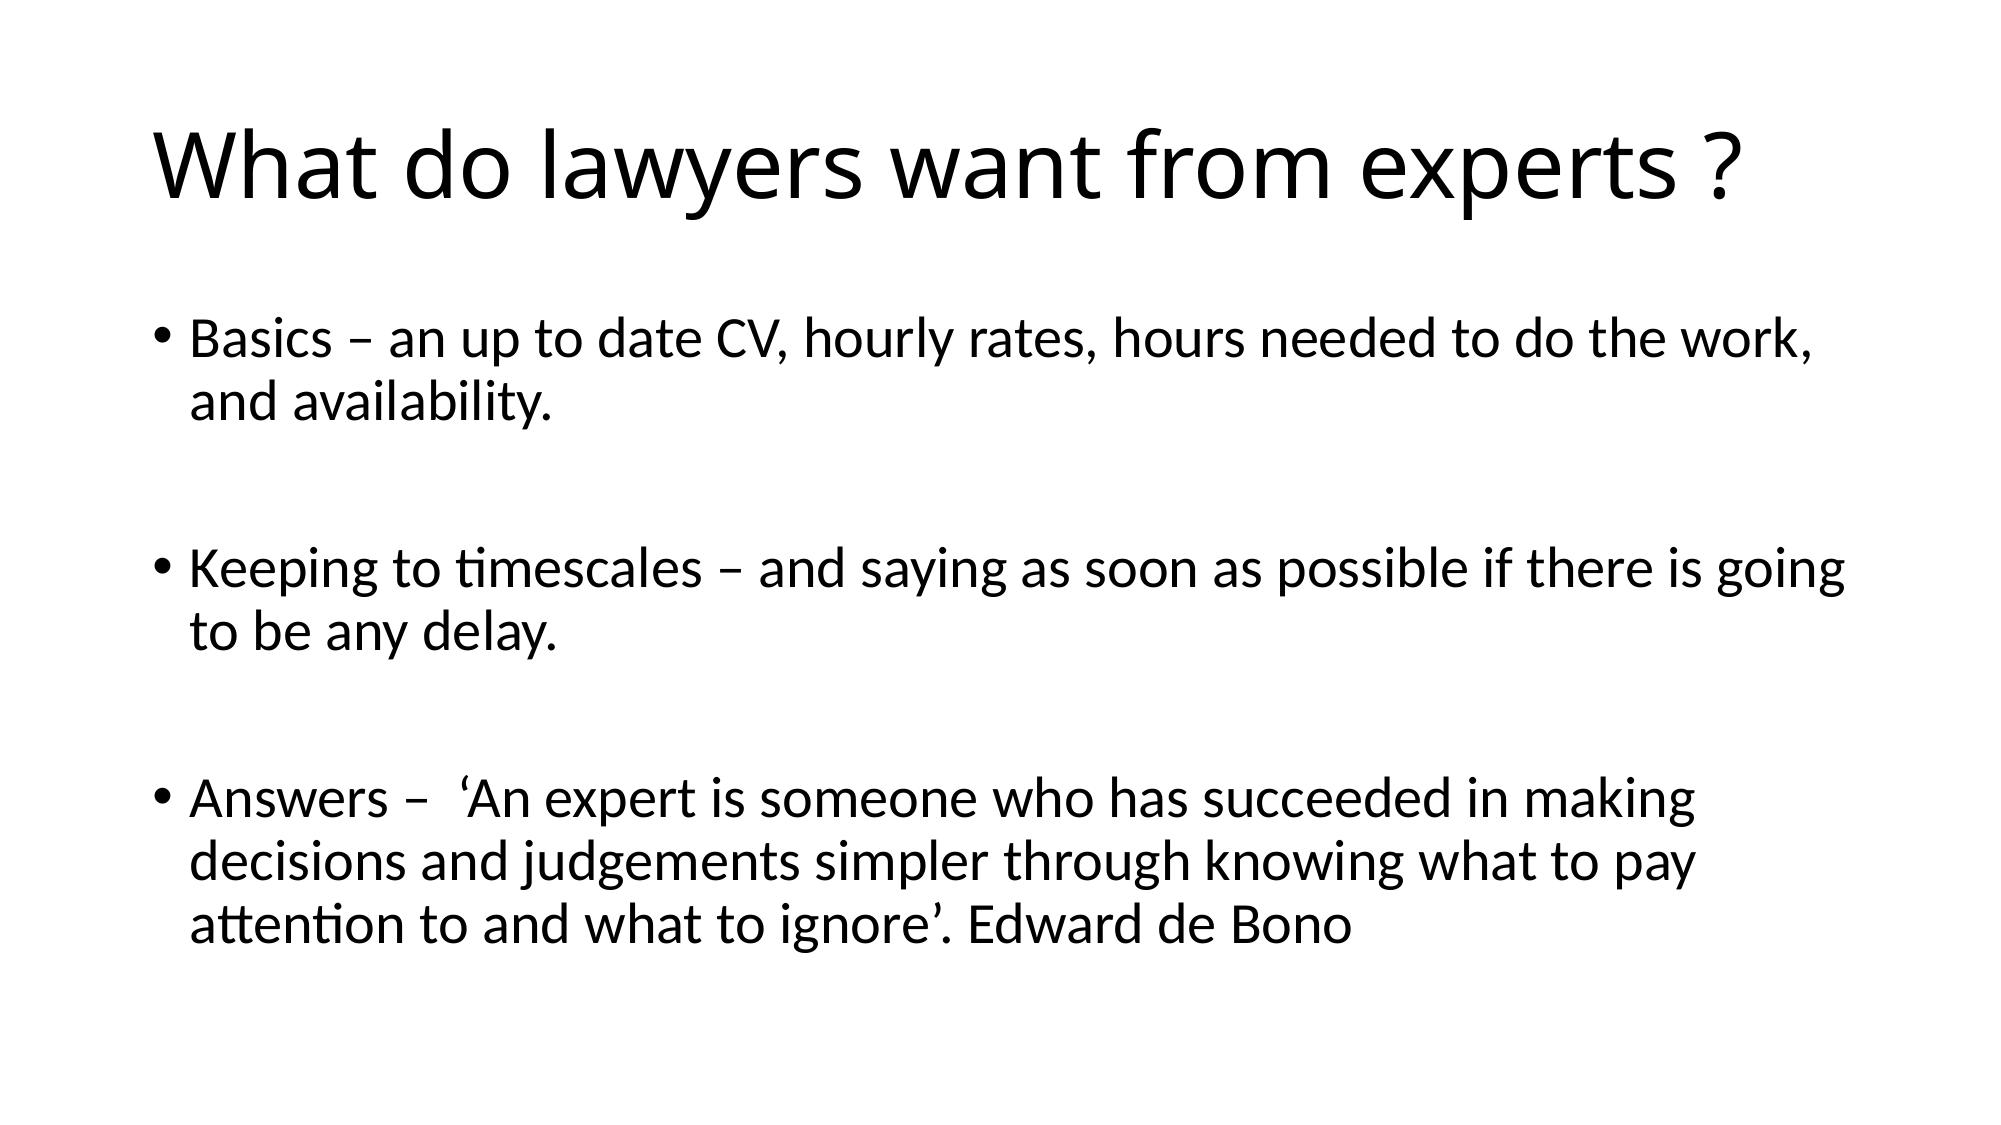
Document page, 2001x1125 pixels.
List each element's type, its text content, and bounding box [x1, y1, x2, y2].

list Basics – an up to date CV, hourly rates, hours needed to do the work, and availability. Keeping to timescales – and saying as soon as possible if there is going to be any delay. Answers – ‘An expert is someone who has succeeded in making decisions and judgements simpler through knowing what to pay attention to and what to ignore’. Edward de Bono [137, 299, 1863, 1014]
title What do lawyers want from experts ? [137, 59, 1863, 278]
